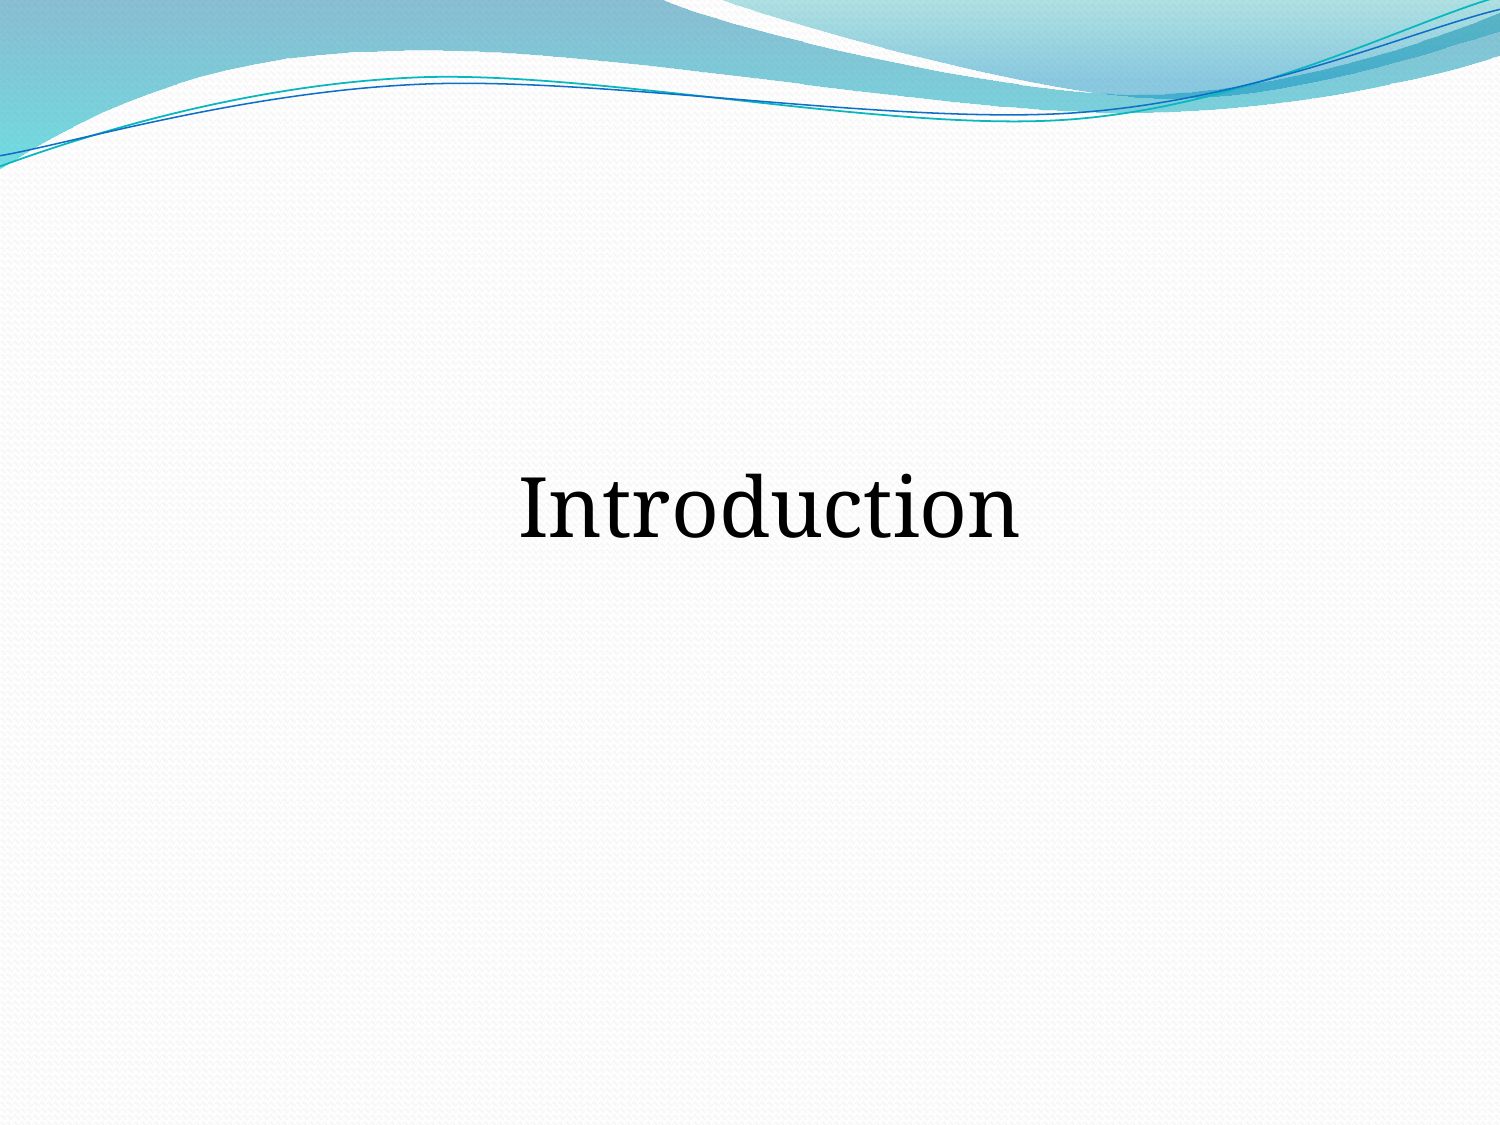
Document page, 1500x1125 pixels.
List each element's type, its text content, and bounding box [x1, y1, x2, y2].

text_box Introduction [503, 446, 1079, 562]
